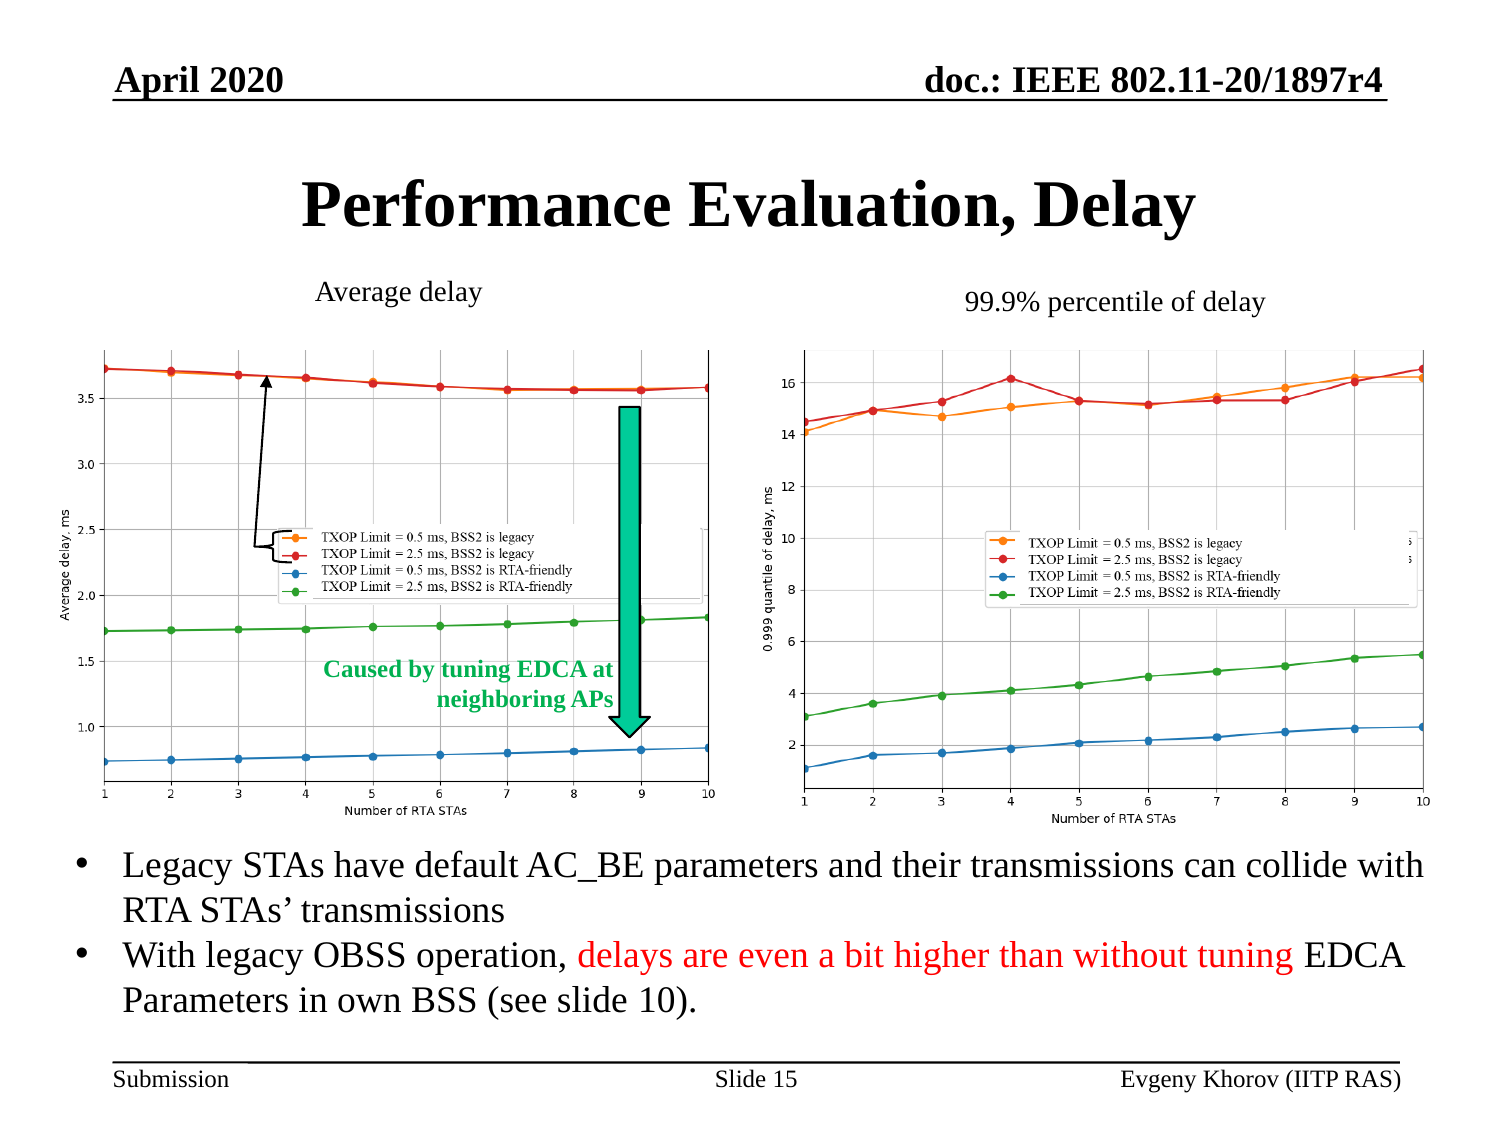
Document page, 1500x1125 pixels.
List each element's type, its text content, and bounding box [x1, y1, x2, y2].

title Performance Evaluation, Delay [112, 112, 1388, 288]
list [46, 349, 729, 830]
slide_number 15 [712, 1073, 800, 1093]
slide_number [114, 54, 286, 101]
footer Evgeny Khorov (IITP RAS) [949, 1073, 1402, 1093]
text_box 99.9% percentile of delay [950, 274, 1377, 325]
picture [749, 349, 1443, 839]
picture [312, 524, 701, 603]
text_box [254, 374, 268, 547]
text_box Average delay [300, 264, 640, 315]
text_box Legacy STAs have default AC_BE parameters and their transmissions can collide with RTA STAs’ transmissions With legacy OBSS operation, delays are even a bit higher than without tuning EDCA Parameters in own BSS (see slide 10). [60, 832, 1478, 1073]
